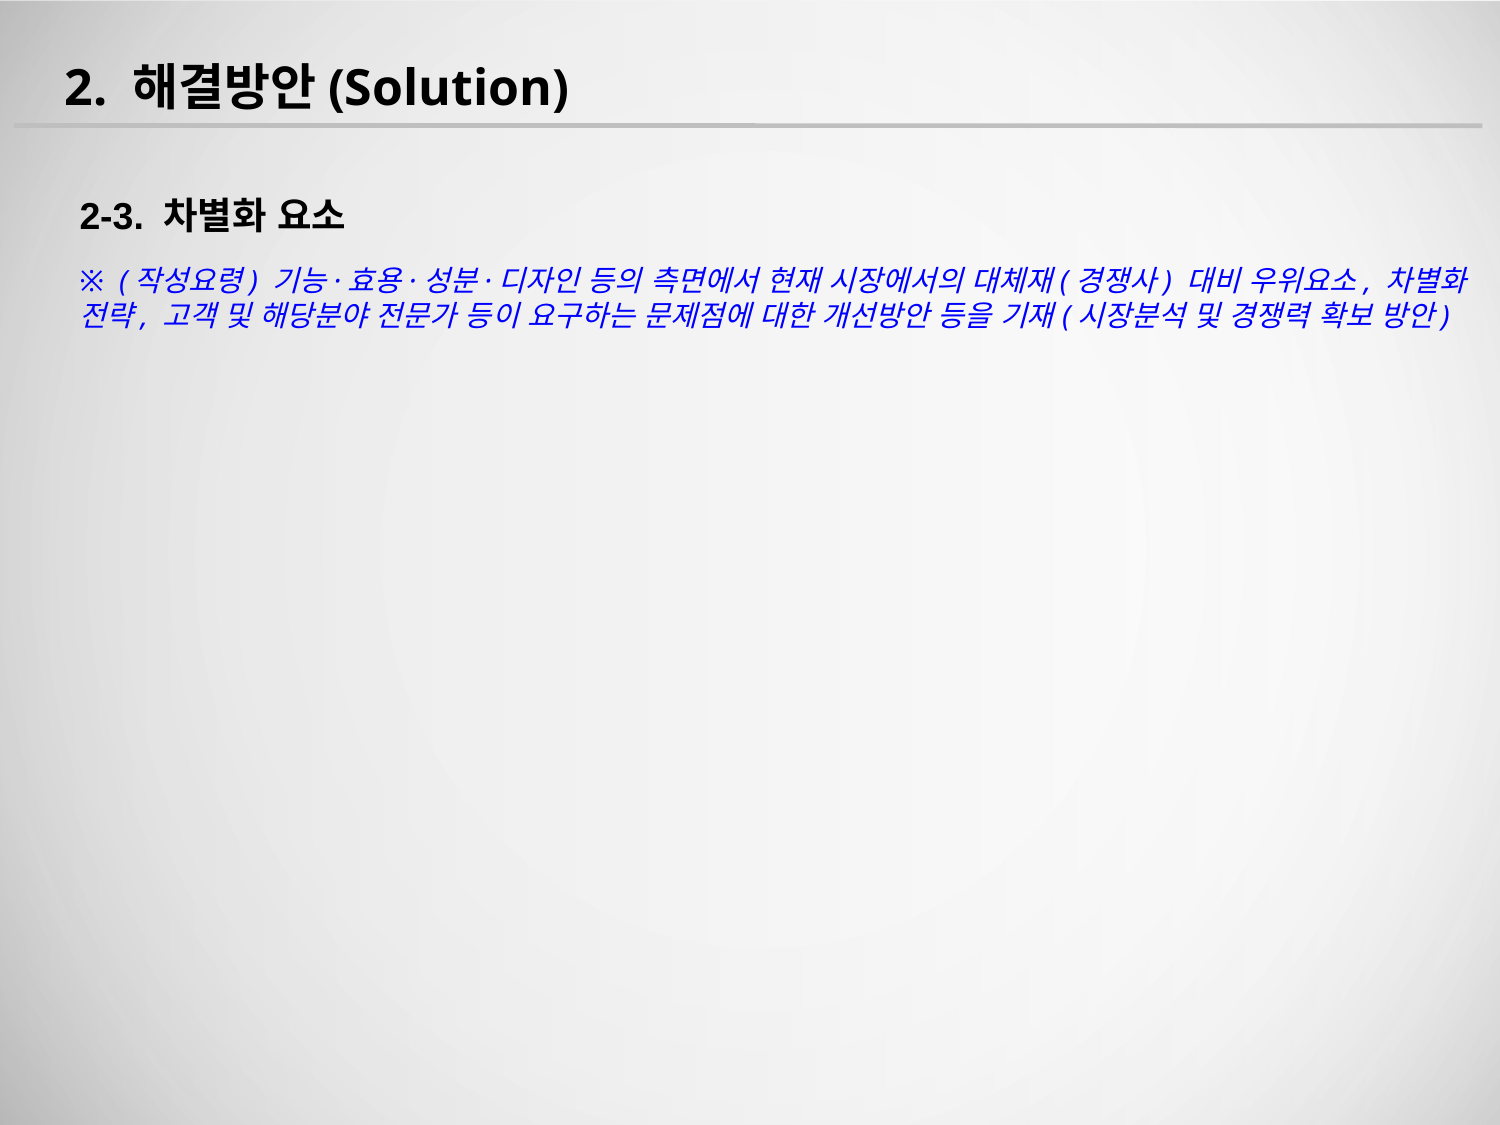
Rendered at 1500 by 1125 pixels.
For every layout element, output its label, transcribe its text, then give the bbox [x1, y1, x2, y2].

text_box 2-3. 차별화 요소 ※ (작성요령) 기능·효용·성분·디자인 등의 측면에서 현재 시장에서의 대체재(경쟁사) 대비 우위요소, 차별화 전략, 고객 및 해당분야 전문가 등이 요구하는 문제점에 대한 개선방안 등을 기재(시장분석 및 경쟁력 확보 방안) [64, 184, 1483, 340]
text_box 2. 해결방안(Solution) [49, 47, 1483, 123]
